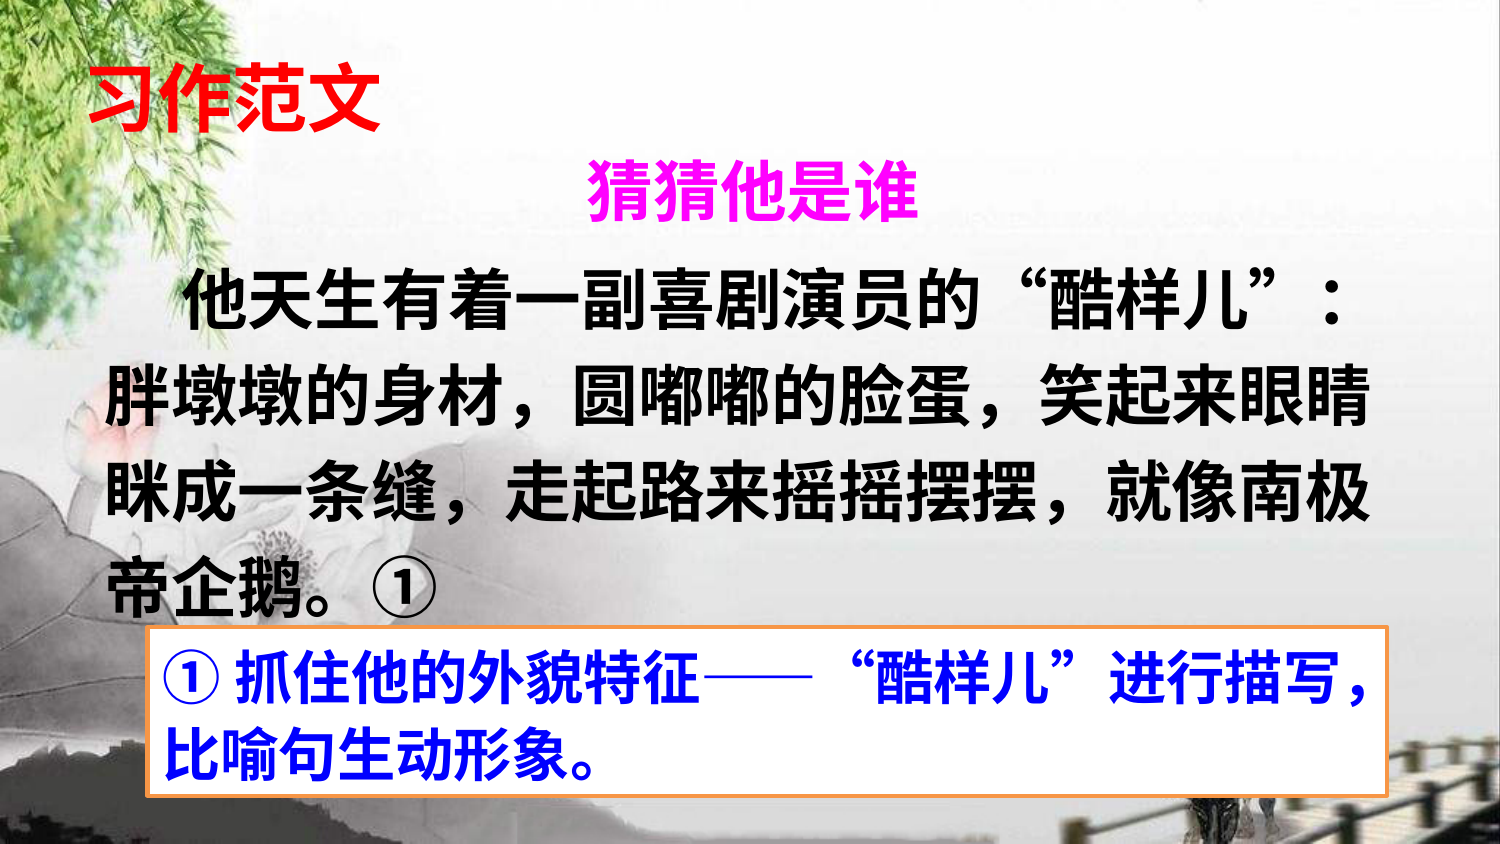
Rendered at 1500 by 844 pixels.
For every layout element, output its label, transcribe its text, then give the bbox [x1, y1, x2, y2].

text_box ①抓住他的外貌特征——“酷样儿”进行描写，比喻句生动形象。 [147, 627, 1387, 796]
picture [0, 0, 1500, 844]
text_box 习作范文 [67, 43, 398, 149]
text_box 猜猜他是谁 他天生有着一副喜剧演员的“酷样儿”：胖墩墩的身材，圆嘟嘟的脸蛋，笑起来眼睛眯成一条缝，走起路来摇摇摆摆，就像南极帝企鹅。① [89, 126, 1418, 634]
